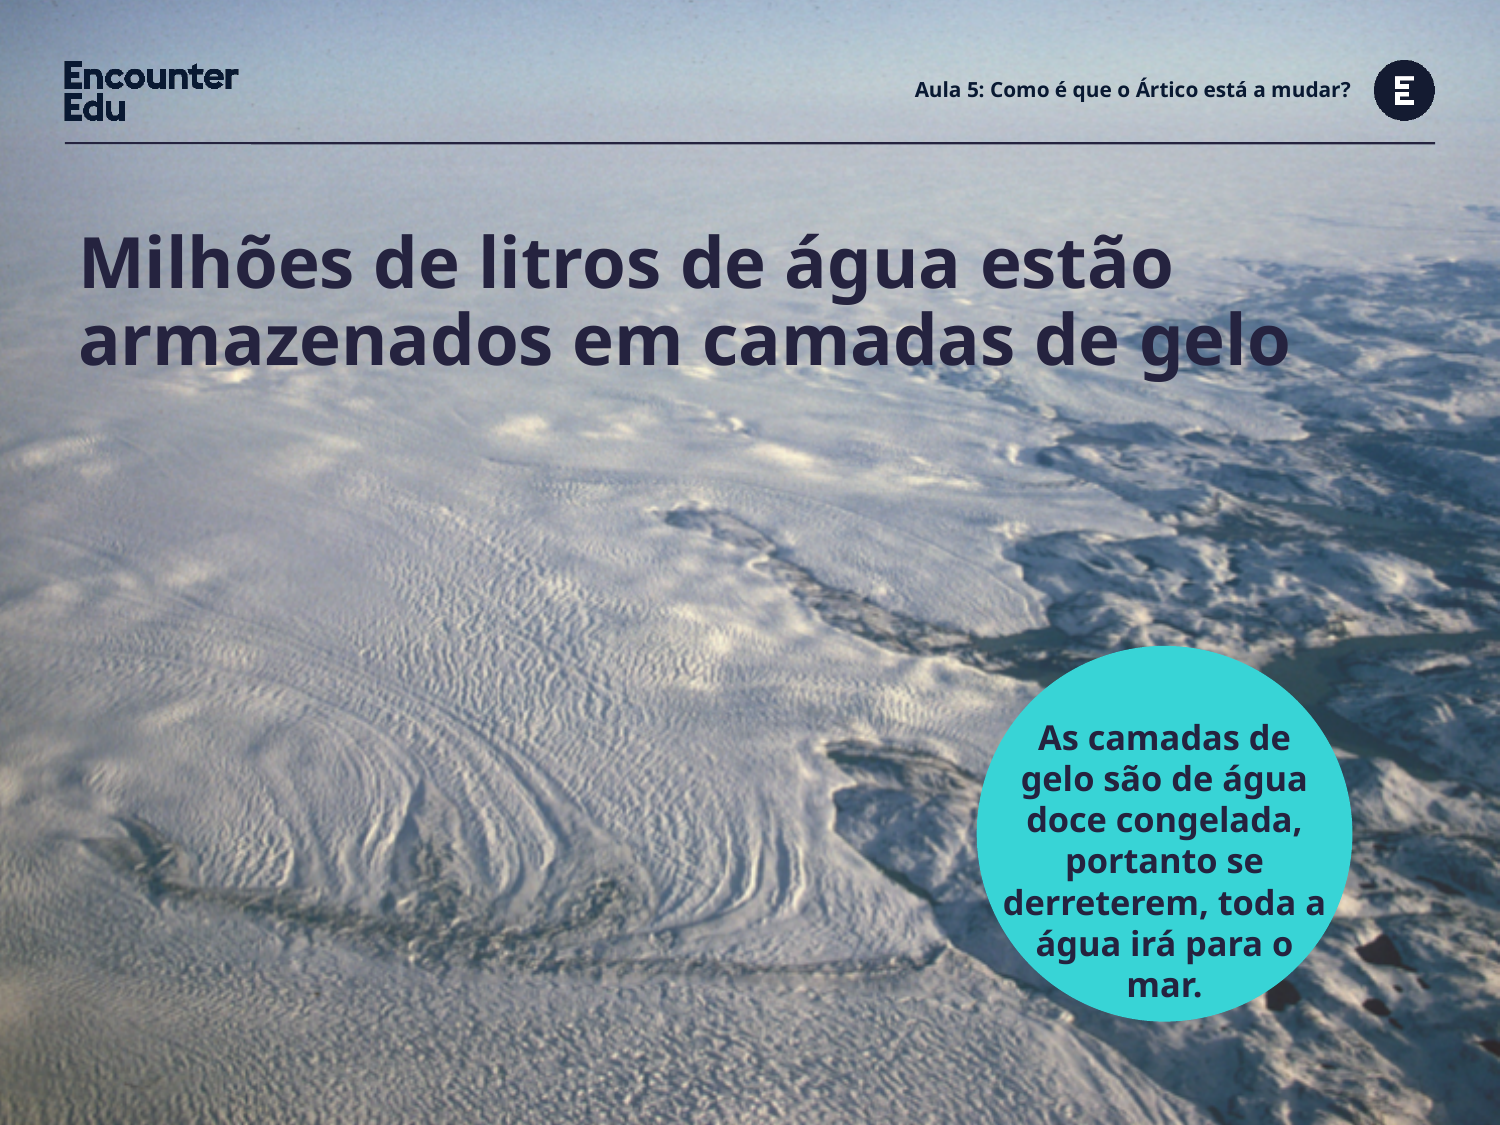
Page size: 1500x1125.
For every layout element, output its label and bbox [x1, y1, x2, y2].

picture [0, 0, 1500, 1125]
text_box [976, 645, 1353, 1022]
